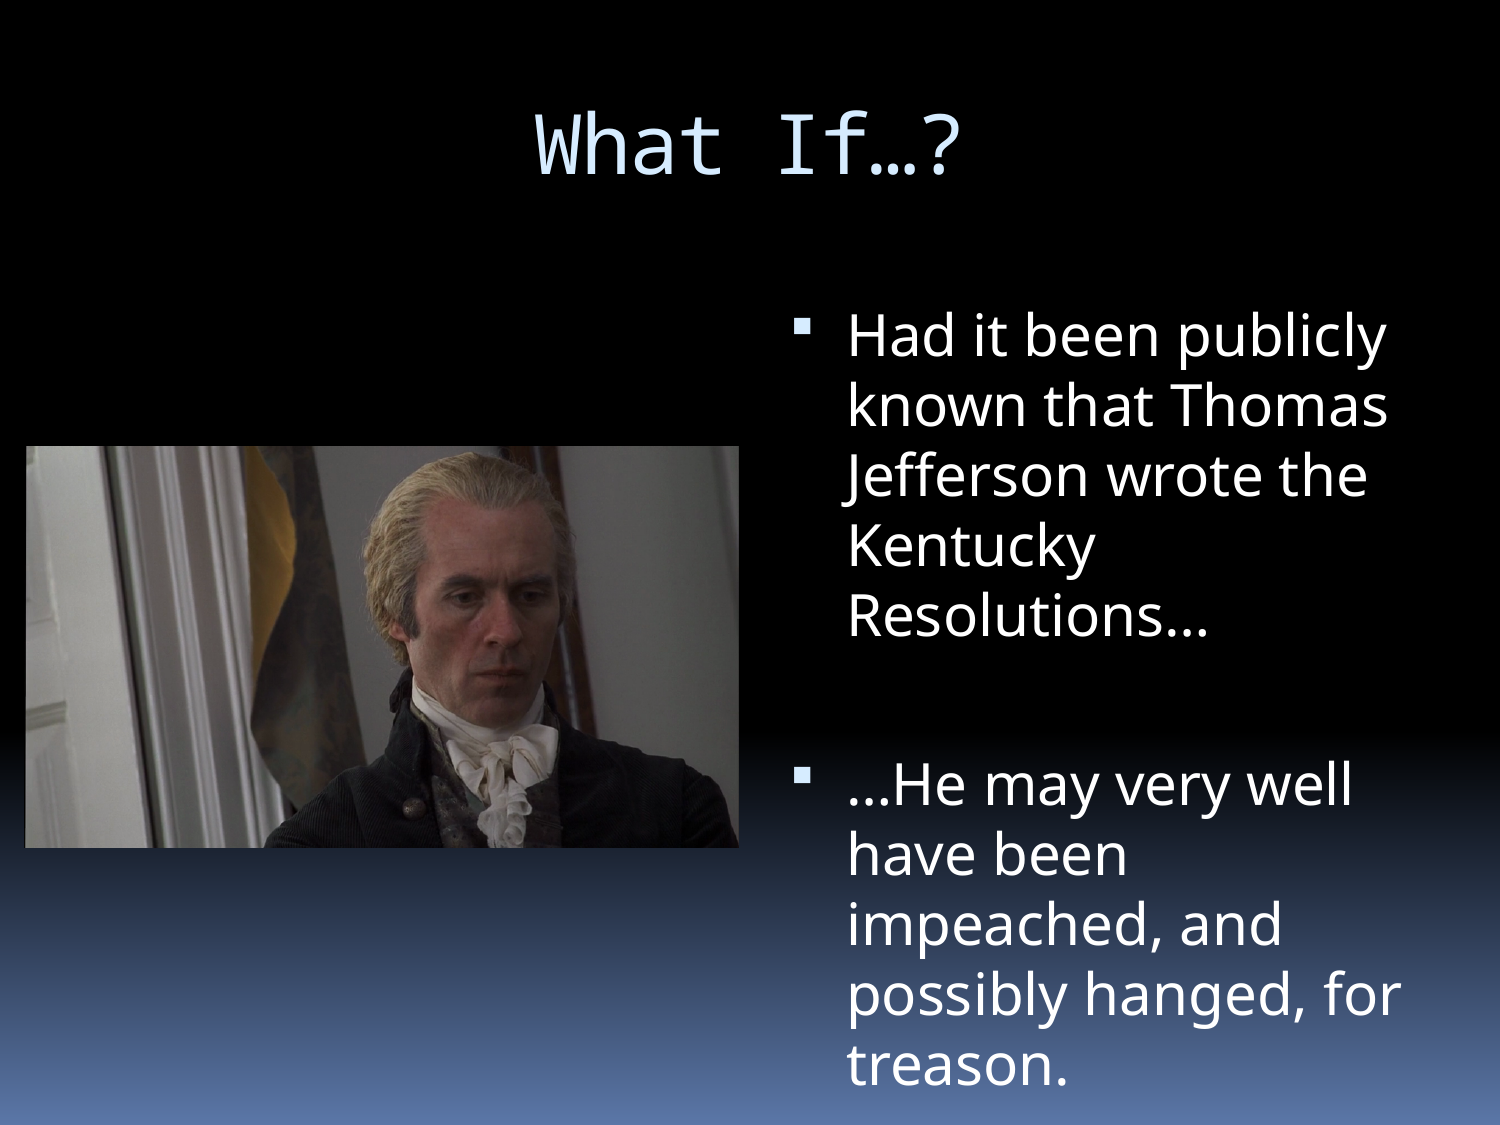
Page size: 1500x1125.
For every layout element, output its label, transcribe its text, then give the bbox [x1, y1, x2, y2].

list Had it been publicly known that Thomas Jefferson wrote the Kentucky Resolutions… …He may very well have been impeached, and possibly hanged, for treason. [763, 290, 1427, 1033]
title What If…? [75, 83, 1425, 234]
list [24, 445, 740, 849]
